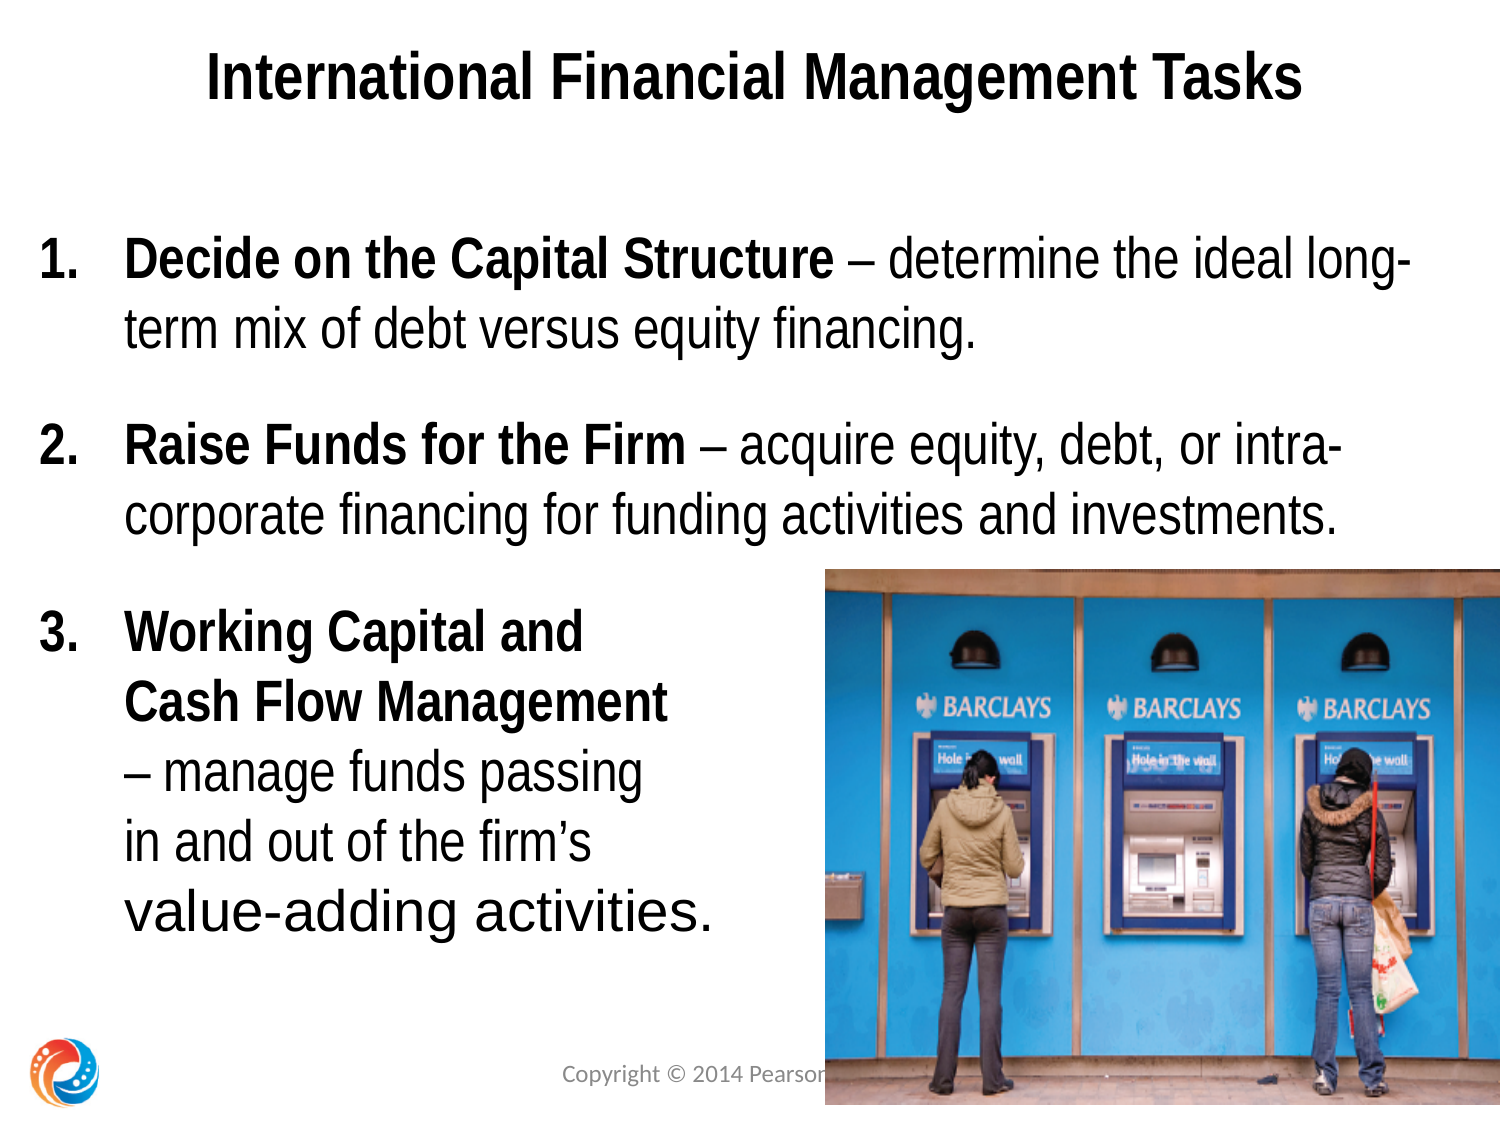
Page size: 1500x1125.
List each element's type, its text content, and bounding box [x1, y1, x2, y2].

subtitle Decide on the Capital Structure – determine the ideal long-term mix of debt versus equity financing. Raise Funds for the Firm – acquire equity, debt, or intra-corporate financing for funding activities and investments. Working Capital and Cash Flow Management – manage funds passing in and out of the firm’s value-adding activities. [24, 212, 1476, 1125]
picture [824, 569, 1500, 1106]
footer Copyright © 2014 Pearson Education [512, 1042, 819, 1103]
title International Financial Management Tasks [62, 3, 1451, 142]
picture [23, 1032, 105, 1111]
